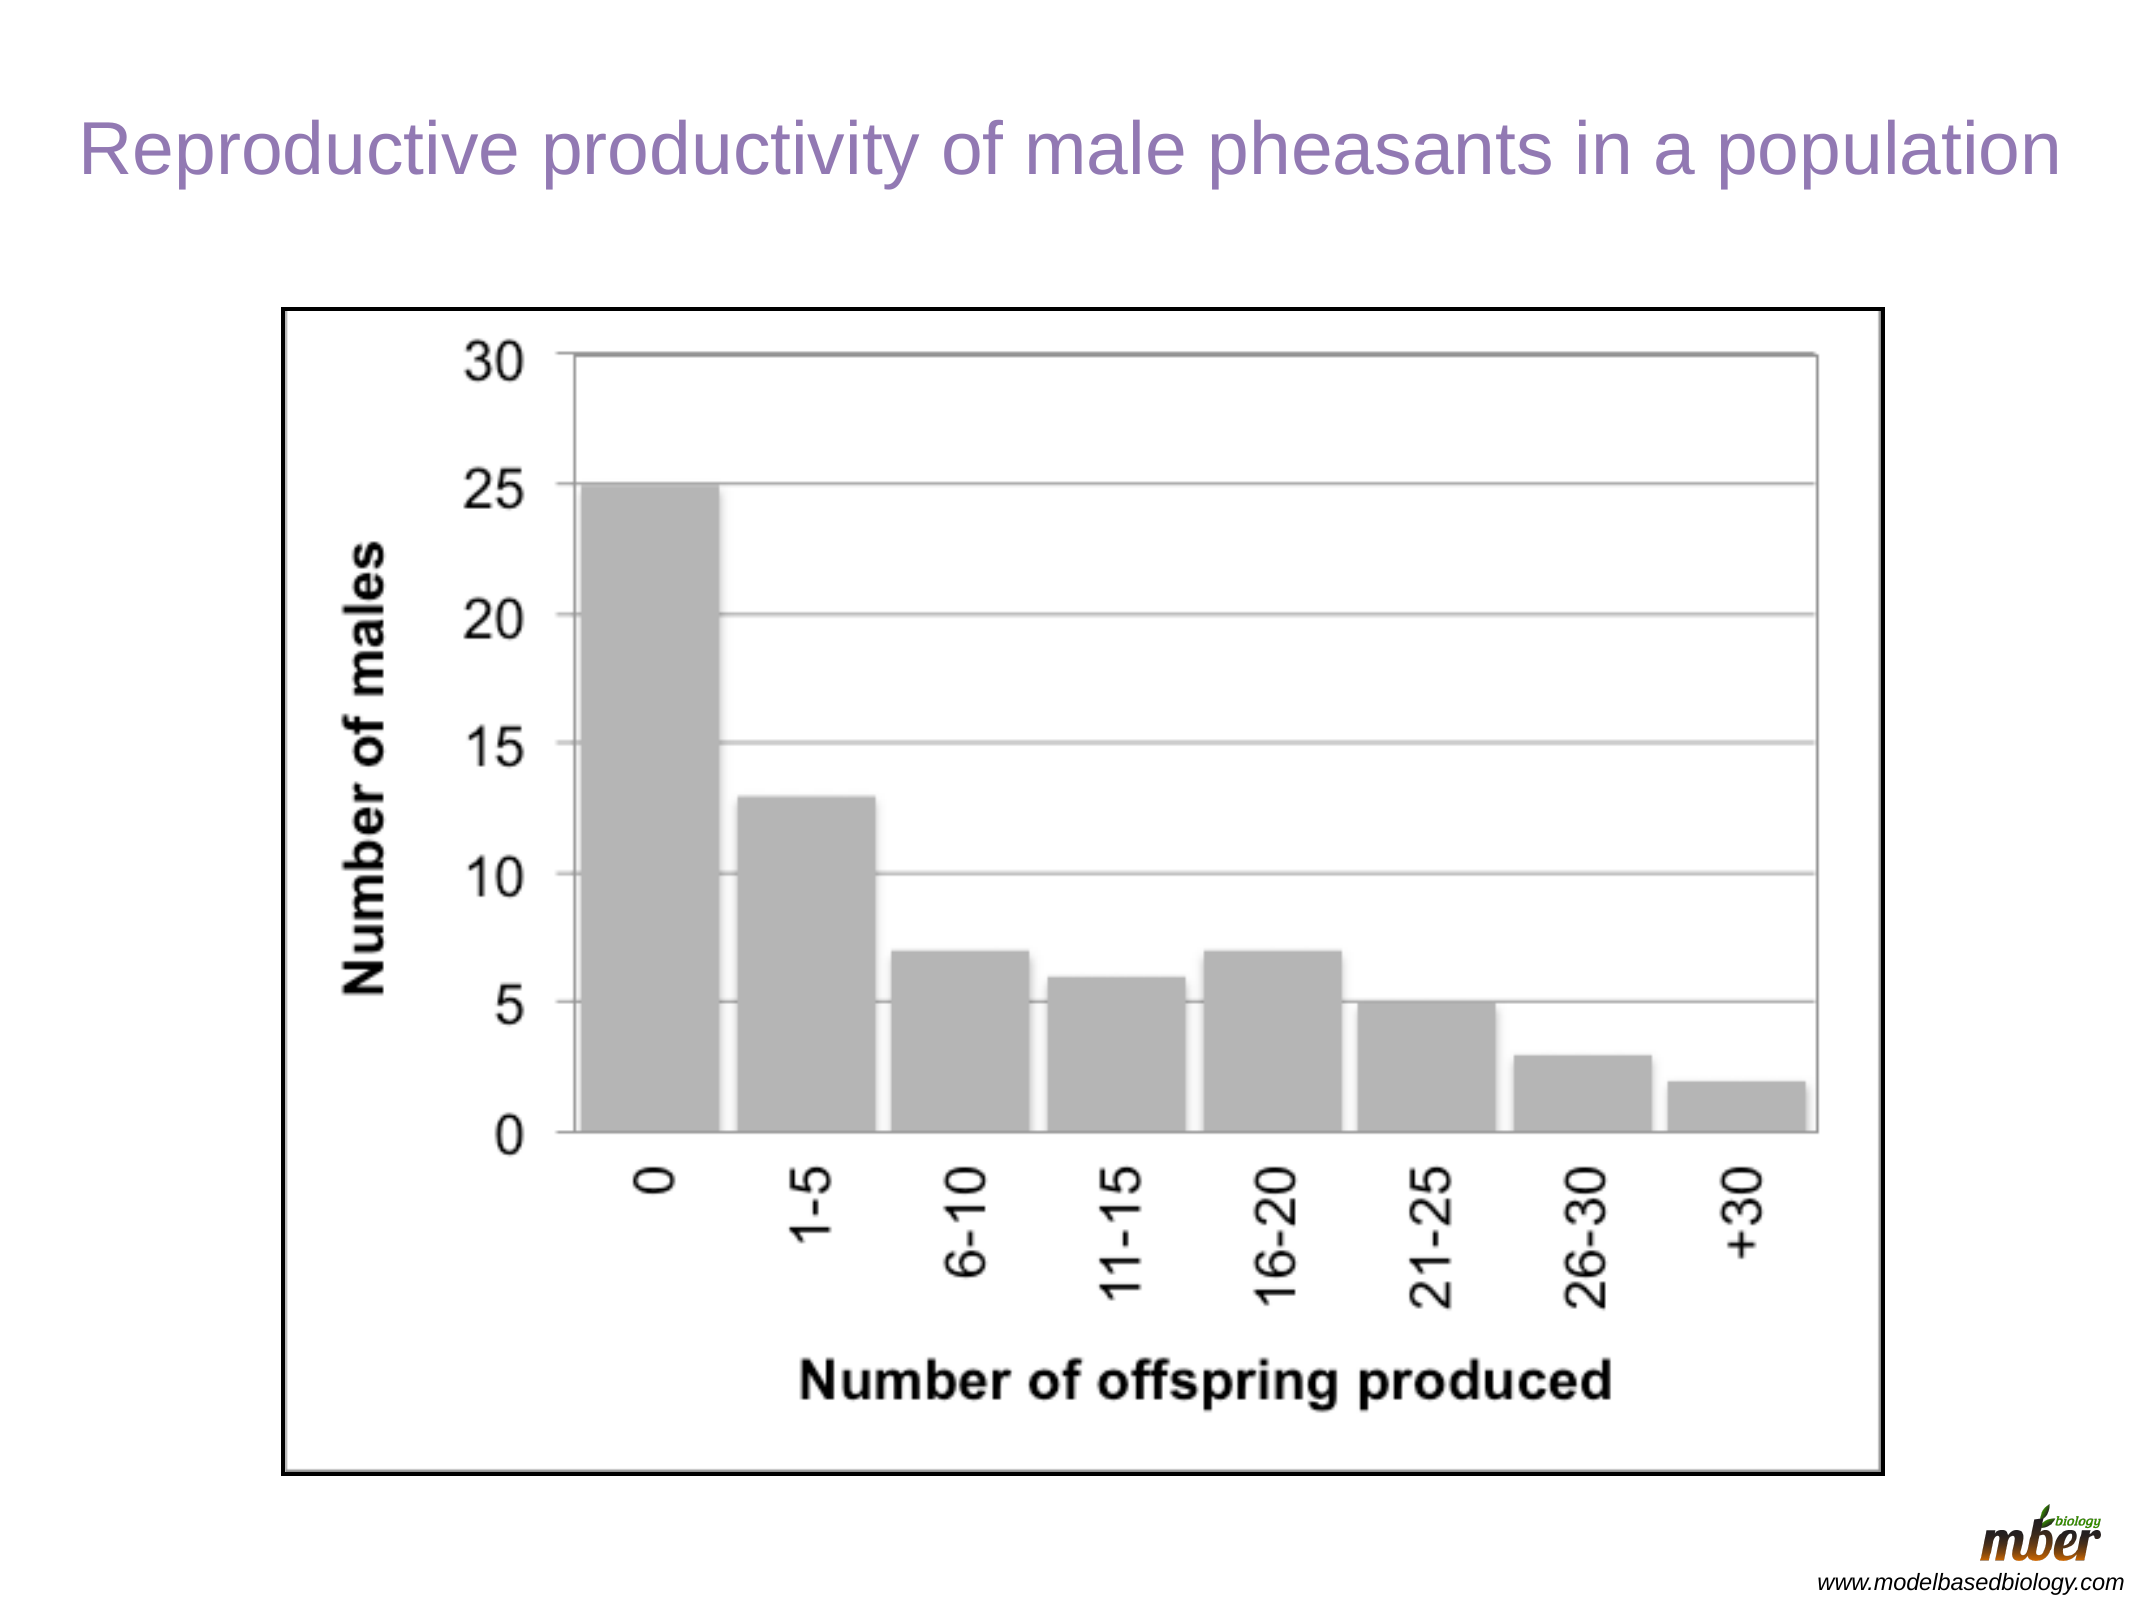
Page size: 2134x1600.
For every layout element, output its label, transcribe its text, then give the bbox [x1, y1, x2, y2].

title Reproductive productivity of male pheasants in a population [69, 96, 2094, 194]
picture [1980, 1504, 2101, 1561]
picture [285, 310, 1882, 1473]
